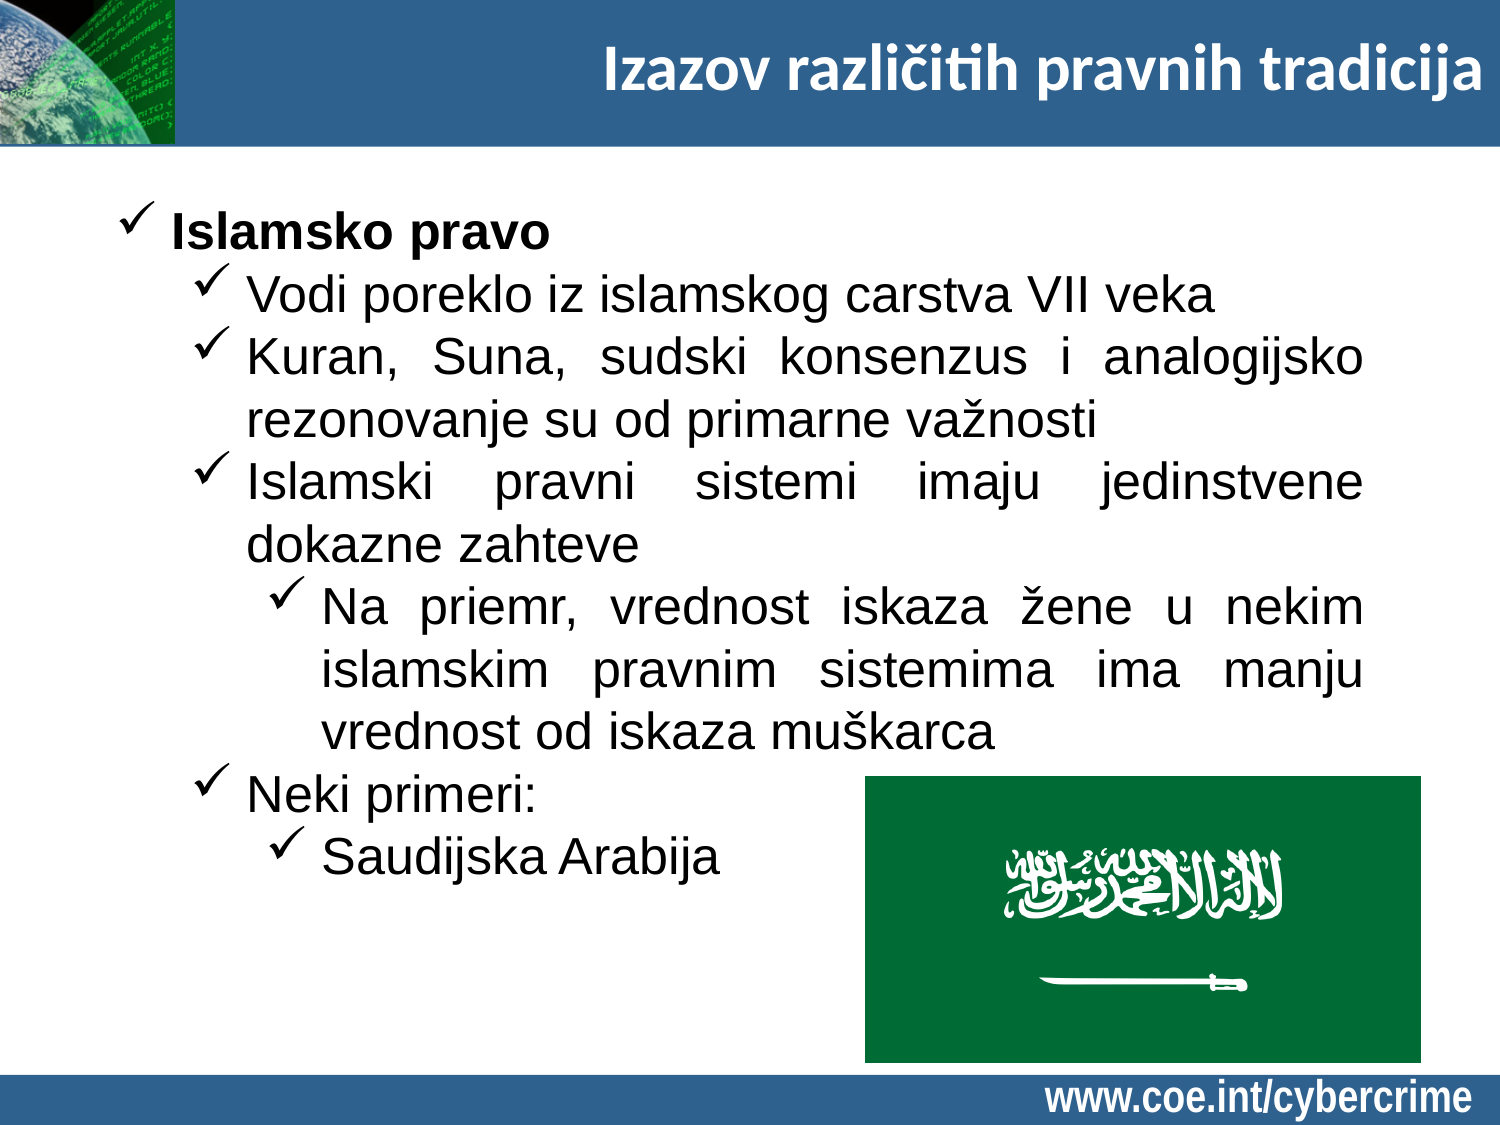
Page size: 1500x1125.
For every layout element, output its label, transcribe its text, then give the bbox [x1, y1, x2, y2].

picture [0, 0, 175, 144]
picture [865, 775, 1421, 1064]
text_box www.coe.int/cybercrime [1030, 1059, 1500, 1125]
text_box [0, 1073, 1030, 1125]
text_box Islamsko pravo Vodi poreklo iz islamskog carstva VII veka Kuran, Suna, sudski konsenzus i analogijsko rezonovanje su od primarne važnosti Islamski pravni sistemi imaju jedinstvene dokazne zahteve Na priemr, vrednost iskaza žene u nekim islamskim pravnim sistemima ima manju vrednost od iskaza muškarca Neki primeri: Saudijska Arabija [100, 190, 1380, 893]
text_box Izazov različitih pravnih tradicija [177, 0, 1500, 149]
